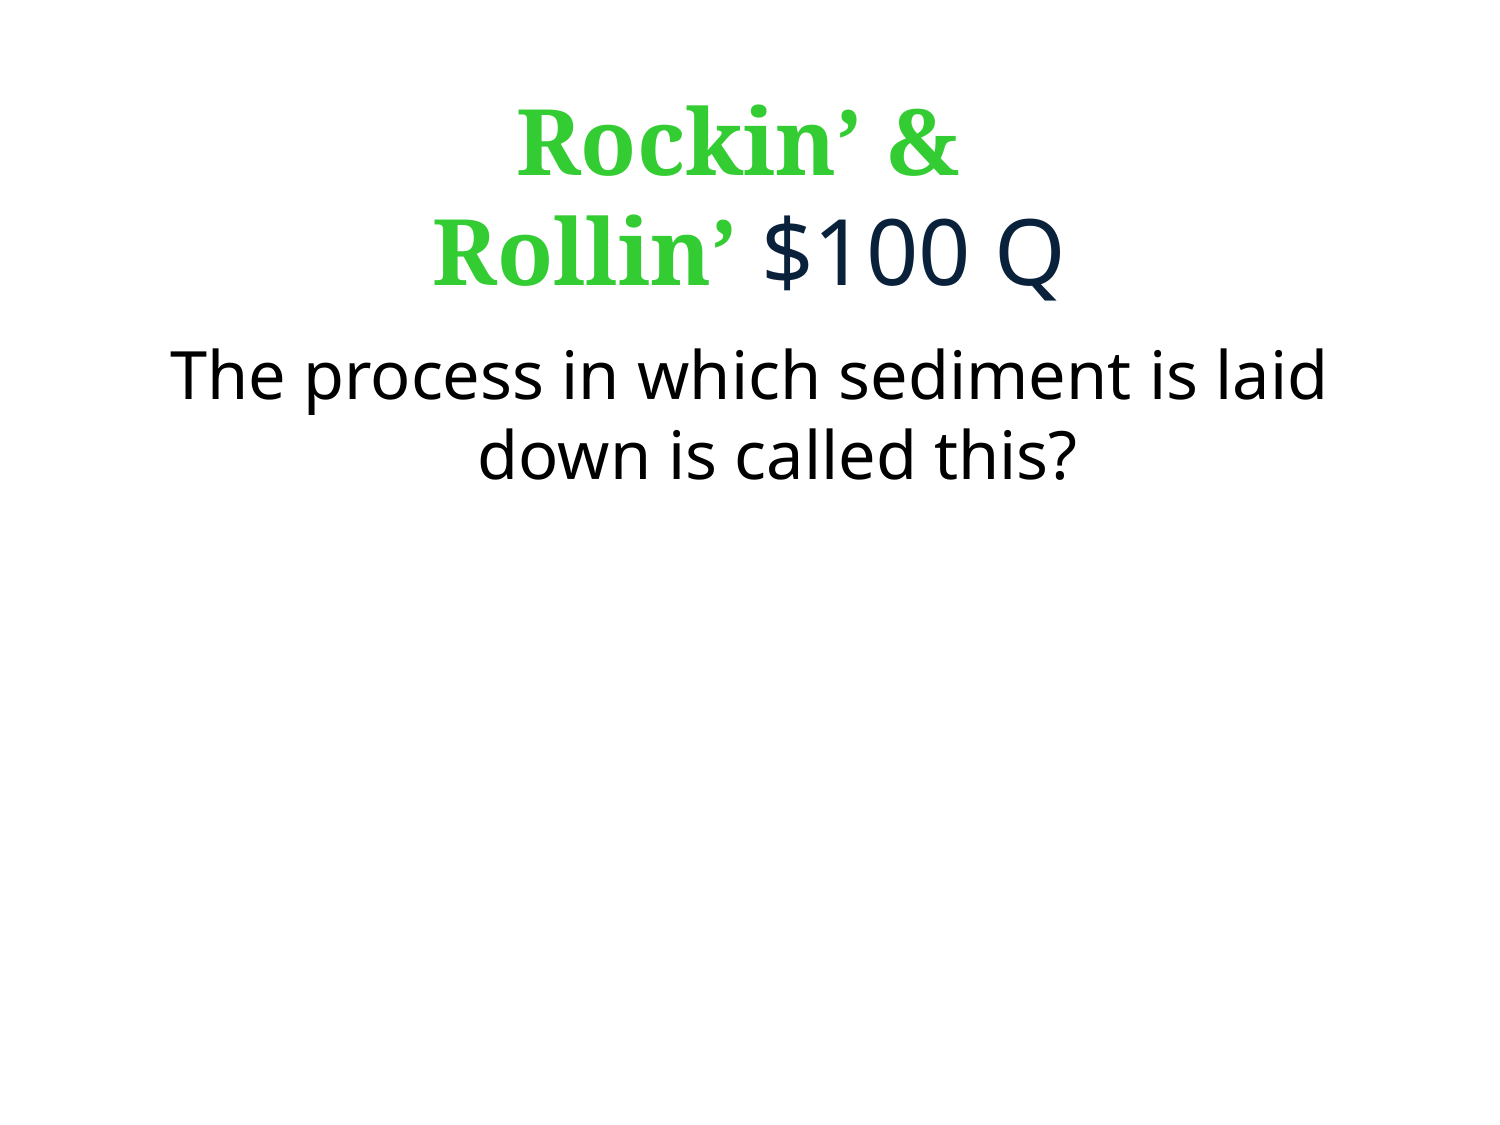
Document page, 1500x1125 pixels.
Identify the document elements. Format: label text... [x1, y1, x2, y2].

title Rockin’ & Rollin’ $100 Q [112, 99, 1388, 288]
list The process in which sediment is laid down is called this? [112, 324, 1388, 1001]
